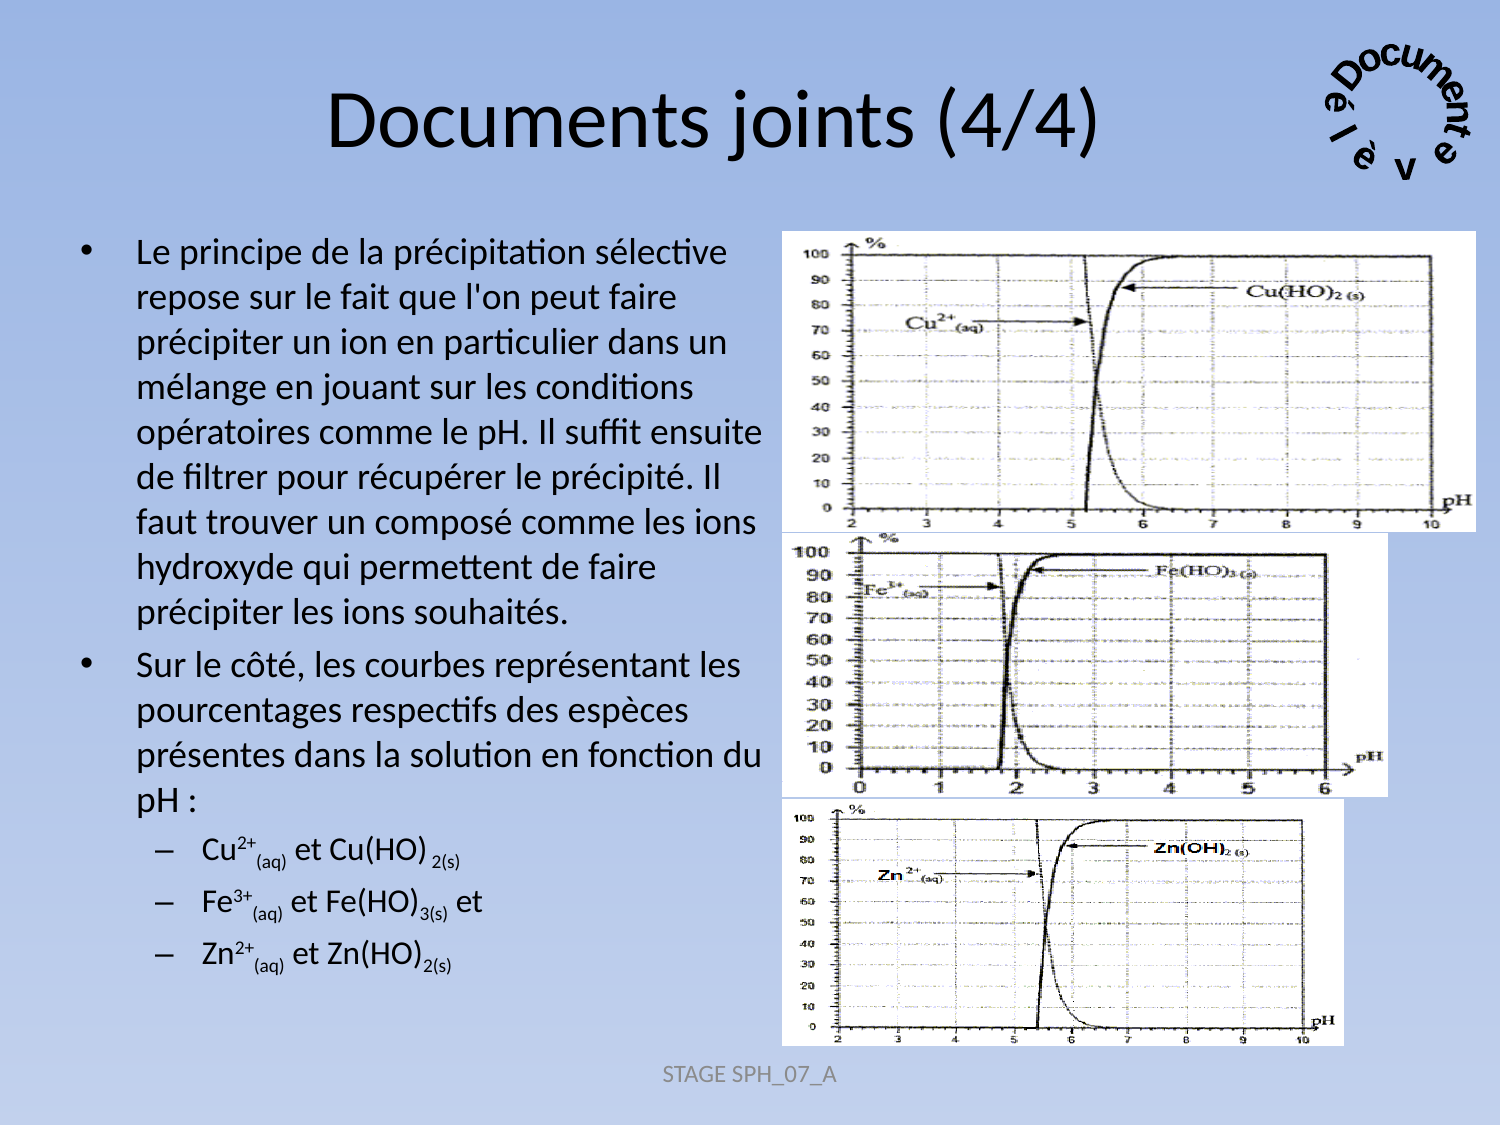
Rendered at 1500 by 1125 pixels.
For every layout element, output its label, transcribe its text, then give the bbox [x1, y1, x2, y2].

footer STAGE SPH_07_A [512, 1047, 988, 1103]
title Documents joints (4/4) [53, 31, 1376, 197]
picture [781, 533, 1389, 797]
list Le principe de la précipitation sélective repose sur le fait que l'on peut faire précipiter un ion en particulier dans un mélange en jouant sur les conditions opératoires comme le pH. Il suffit ensuite de filtrer pour récupérer le précipité. Il faut trouver un composé comme les ions hydroxyde qui permettent de faire précipiter les ions souhaités. Sur le côté, les courbes représentant les pourcentages respectifs des espèces présentes dans la solution en fonction du pH : Cu2+(aq) et Cu(HO) 2(s) Fe3+(aq) et Fe(HO)3(s) et Zn2+(aq) et Zn(HO)2(s) [64, 219, 780, 1047]
picture [781, 231, 1476, 532]
picture [781, 799, 1344, 1046]
